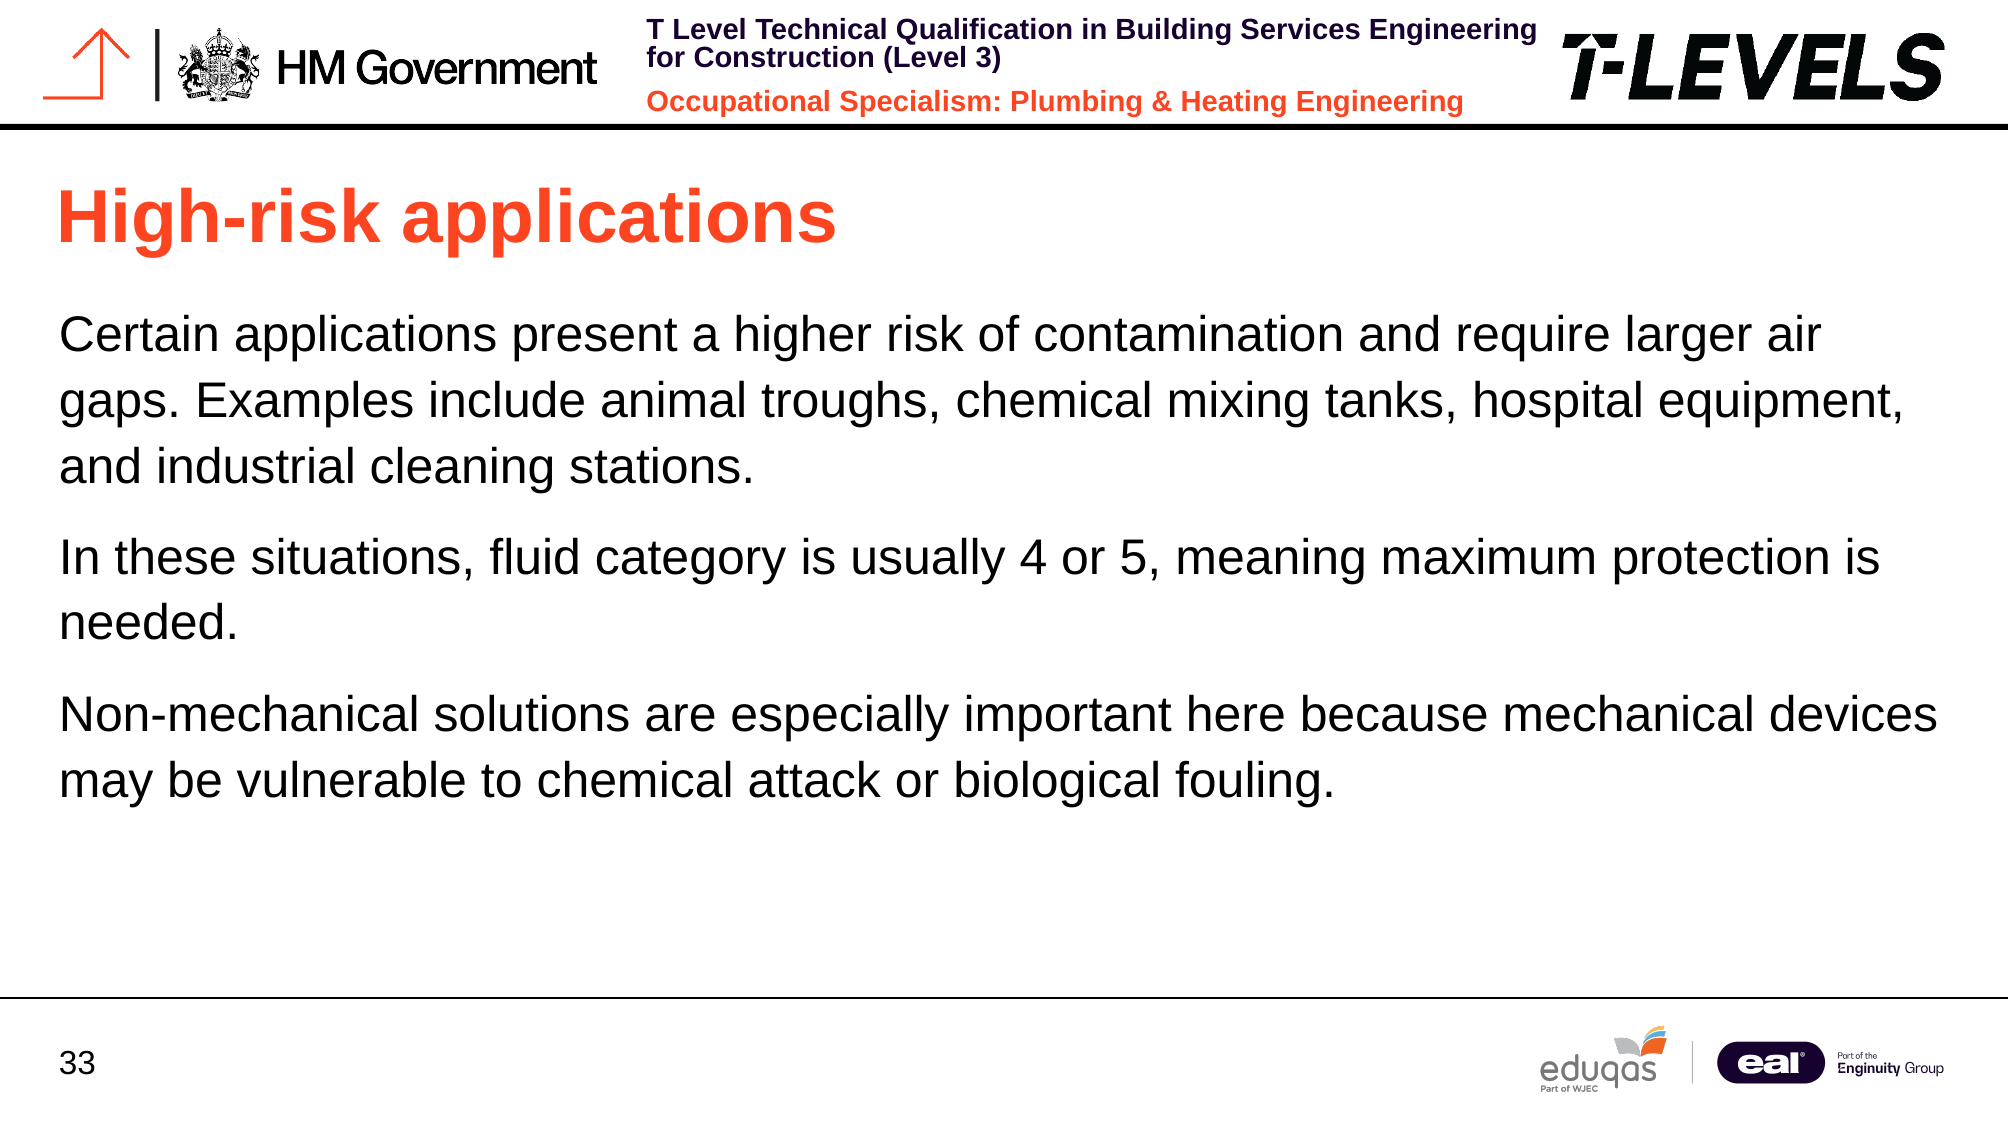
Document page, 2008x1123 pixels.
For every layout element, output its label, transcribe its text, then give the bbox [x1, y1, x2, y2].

picture [38, 27, 136, 100]
picture [1543, 25, 1964, 108]
picture [155, 28, 597, 102]
title High-risk applications [41, 111, 1949, 314]
list Certain applications present a higher risk of contamination and require larger air gaps. Examples include animal troughs, chemical mixing tanks, hospital equipment, and industrial cleaning stations. In these situations, fluid category is usually 4 or 5, meaning maximum protection is needed. Non-mechanical solutions are especially important here because mechanical devices may be vulnerable to chemical attack or biological fouling. [59, 295, 1949, 975]
picture [1535, 1021, 1949, 1097]
